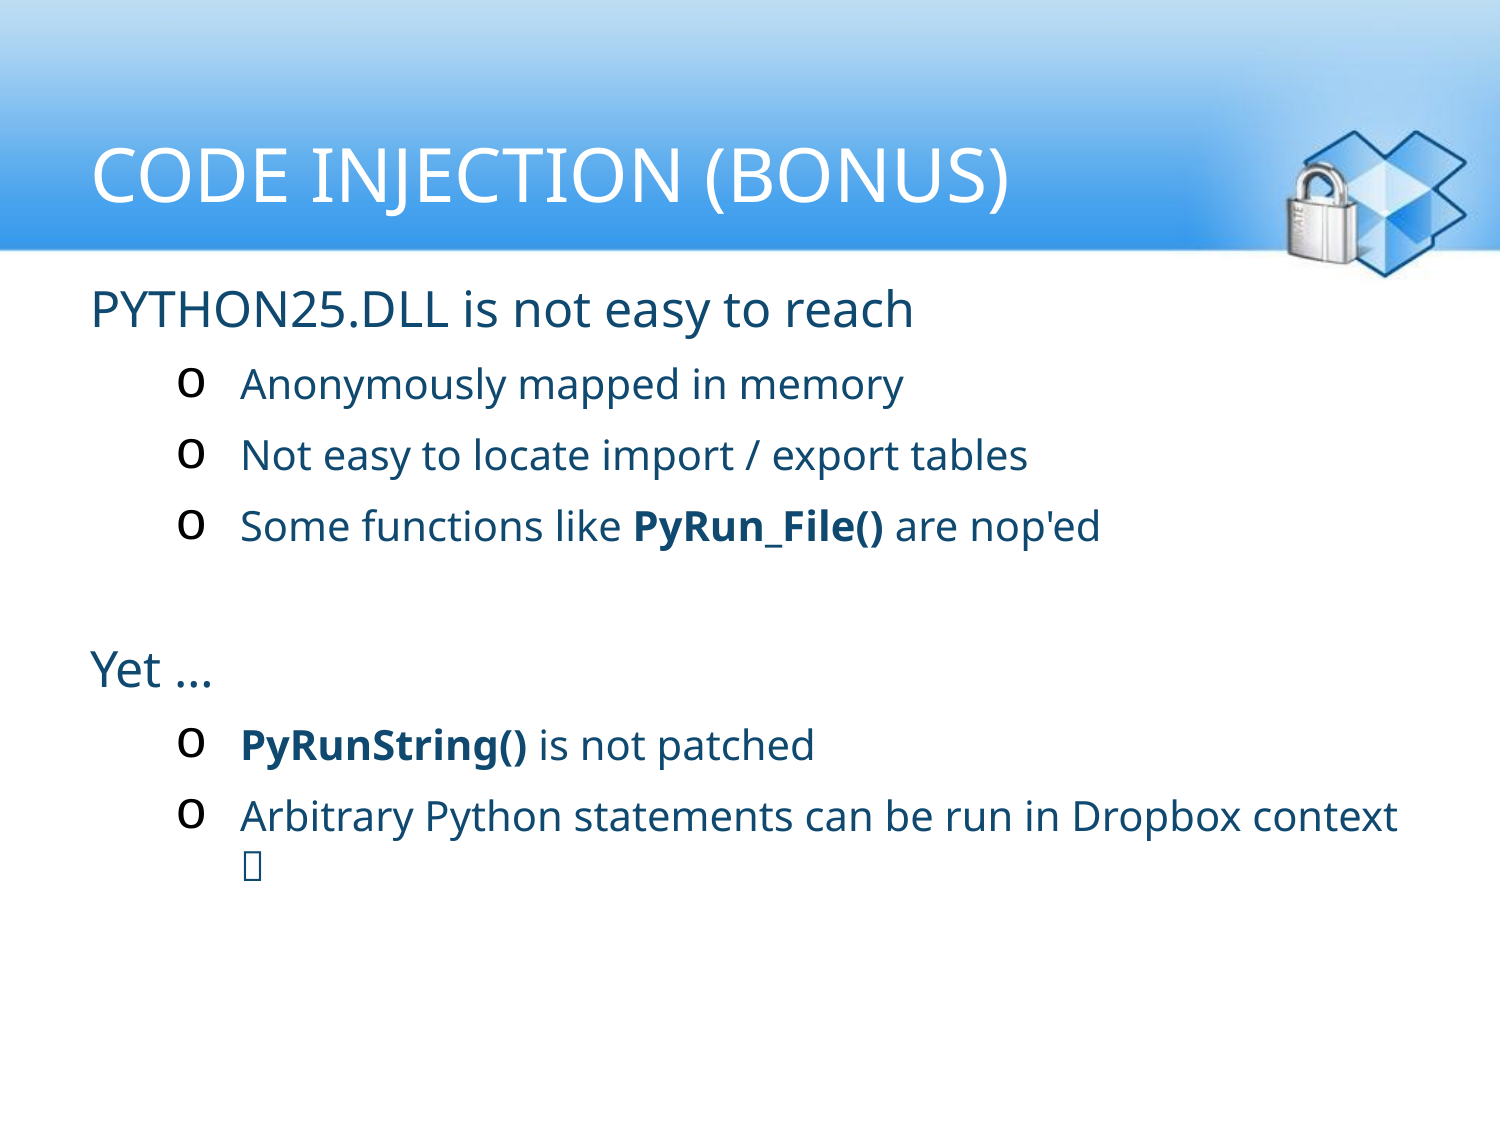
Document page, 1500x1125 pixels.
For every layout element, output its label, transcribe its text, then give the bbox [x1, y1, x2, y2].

title Code injection (bonus) [75, 45, 1425, 233]
list PYTHON25.DLL is not easy to reach Anonymously mapped in memory Not easy to locate import / export tables Some functions like PyRun_File() are nop'ed Yet … PyRunString() is not patched Arbitrary Python statements can be run in Dropbox context  [75, 262, 1425, 1078]
picture [0, 0, 1500, 1125]
